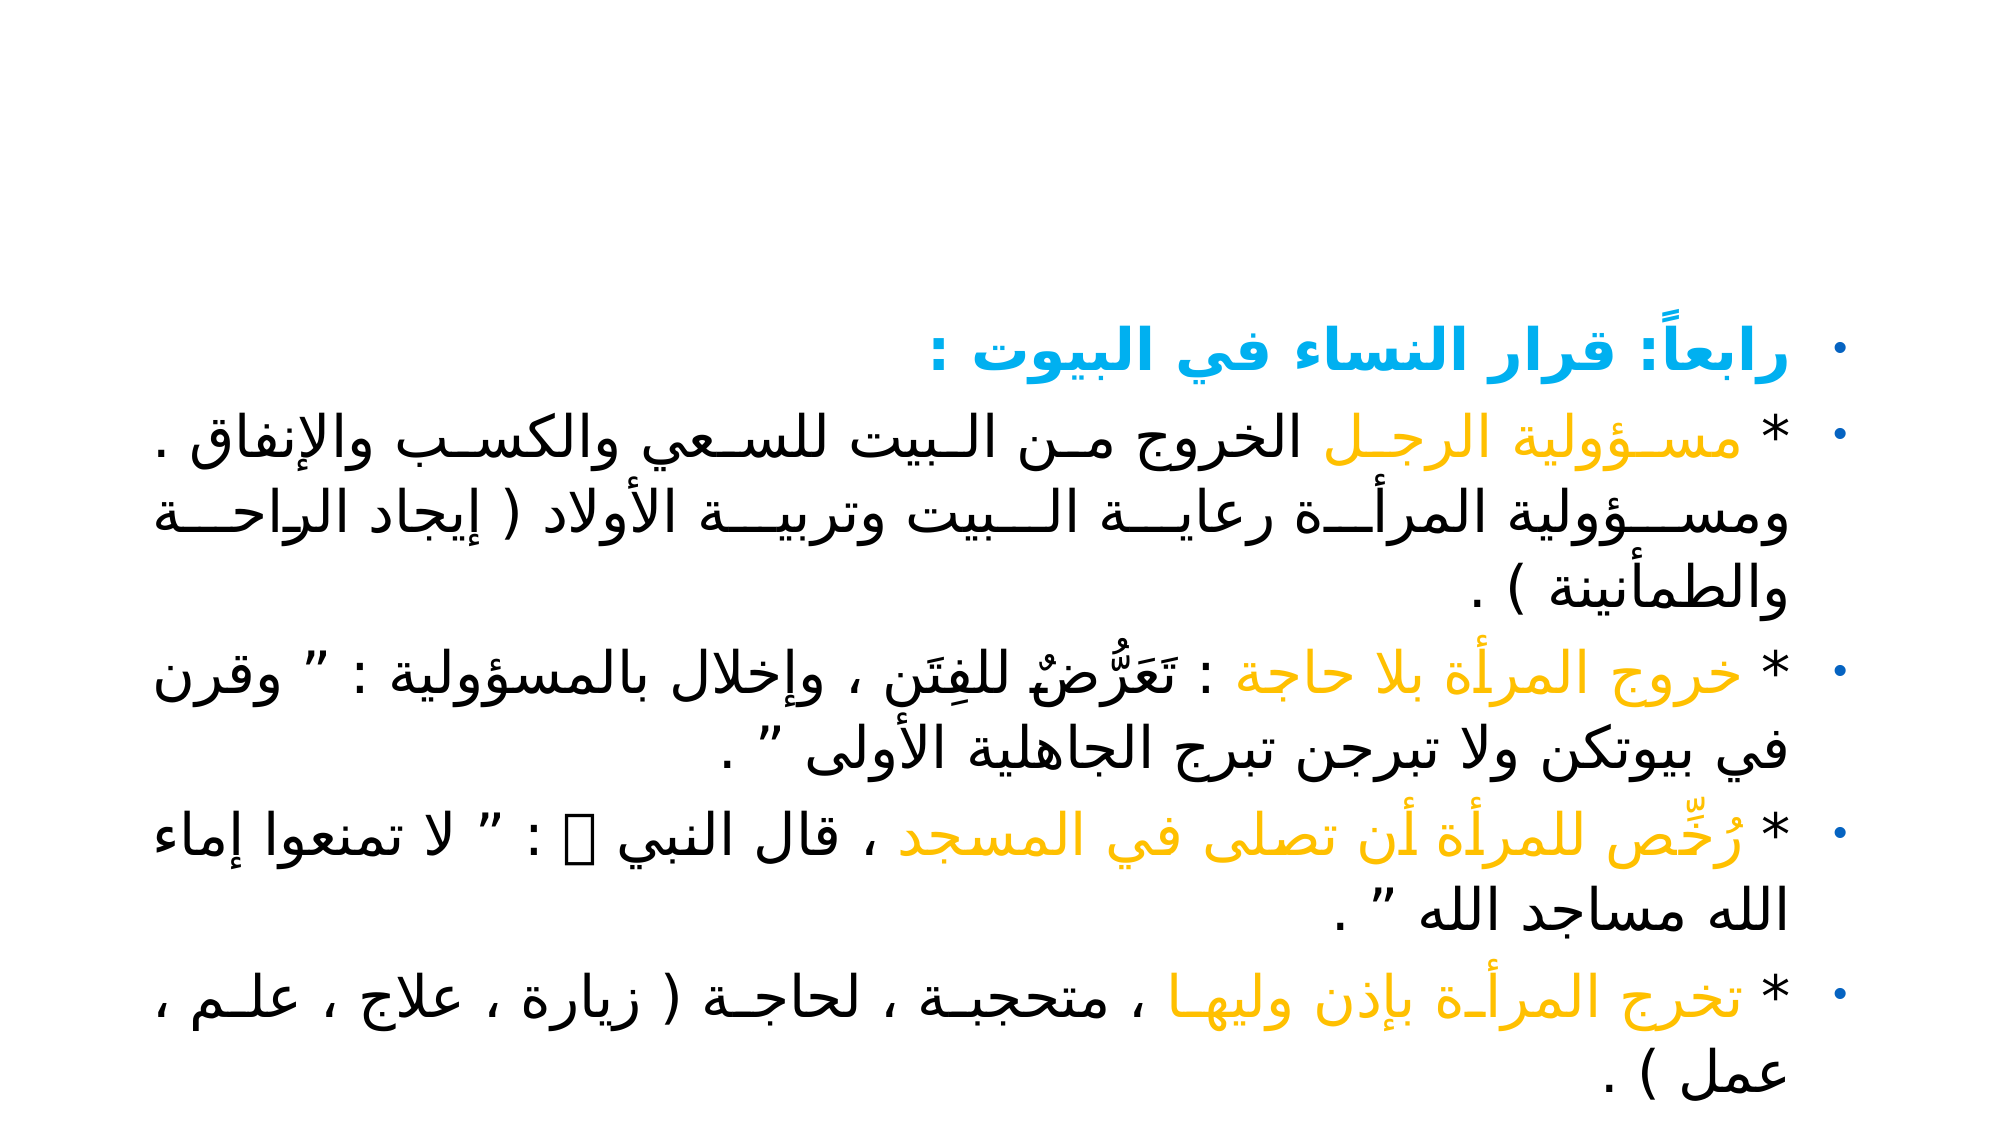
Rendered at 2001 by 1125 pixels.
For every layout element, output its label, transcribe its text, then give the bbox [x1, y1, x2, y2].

list رابعاً: قرار النساء في البيوت : * مسؤولية الرجل الخروج من البيت للسعي والكسب والإنفاق . ومسؤولية المرأة رعاية البيت وتربية الأولاد ( إيجاد الراحة والطمأنينة ) . * خروج المرأة بلا حاجة : تَعَرُّضٌ للفِتَن ، وإخلال بالمسؤولية : ” وقرن في بيوتكن ولا تبرجن تبرج الجاهلية الأولى ” . * رُخِّص للمرأة أن تصلى في المسجد ، قال النبي  : ” لا تمنعوا إماء الله مساجد الله ” . * تخرج المرأة بإذن وليها ، متحجبة ، لحاجة ( زيارة ، علاج ، علم ، عمل ) . [137, 299, 1863, 1014]
